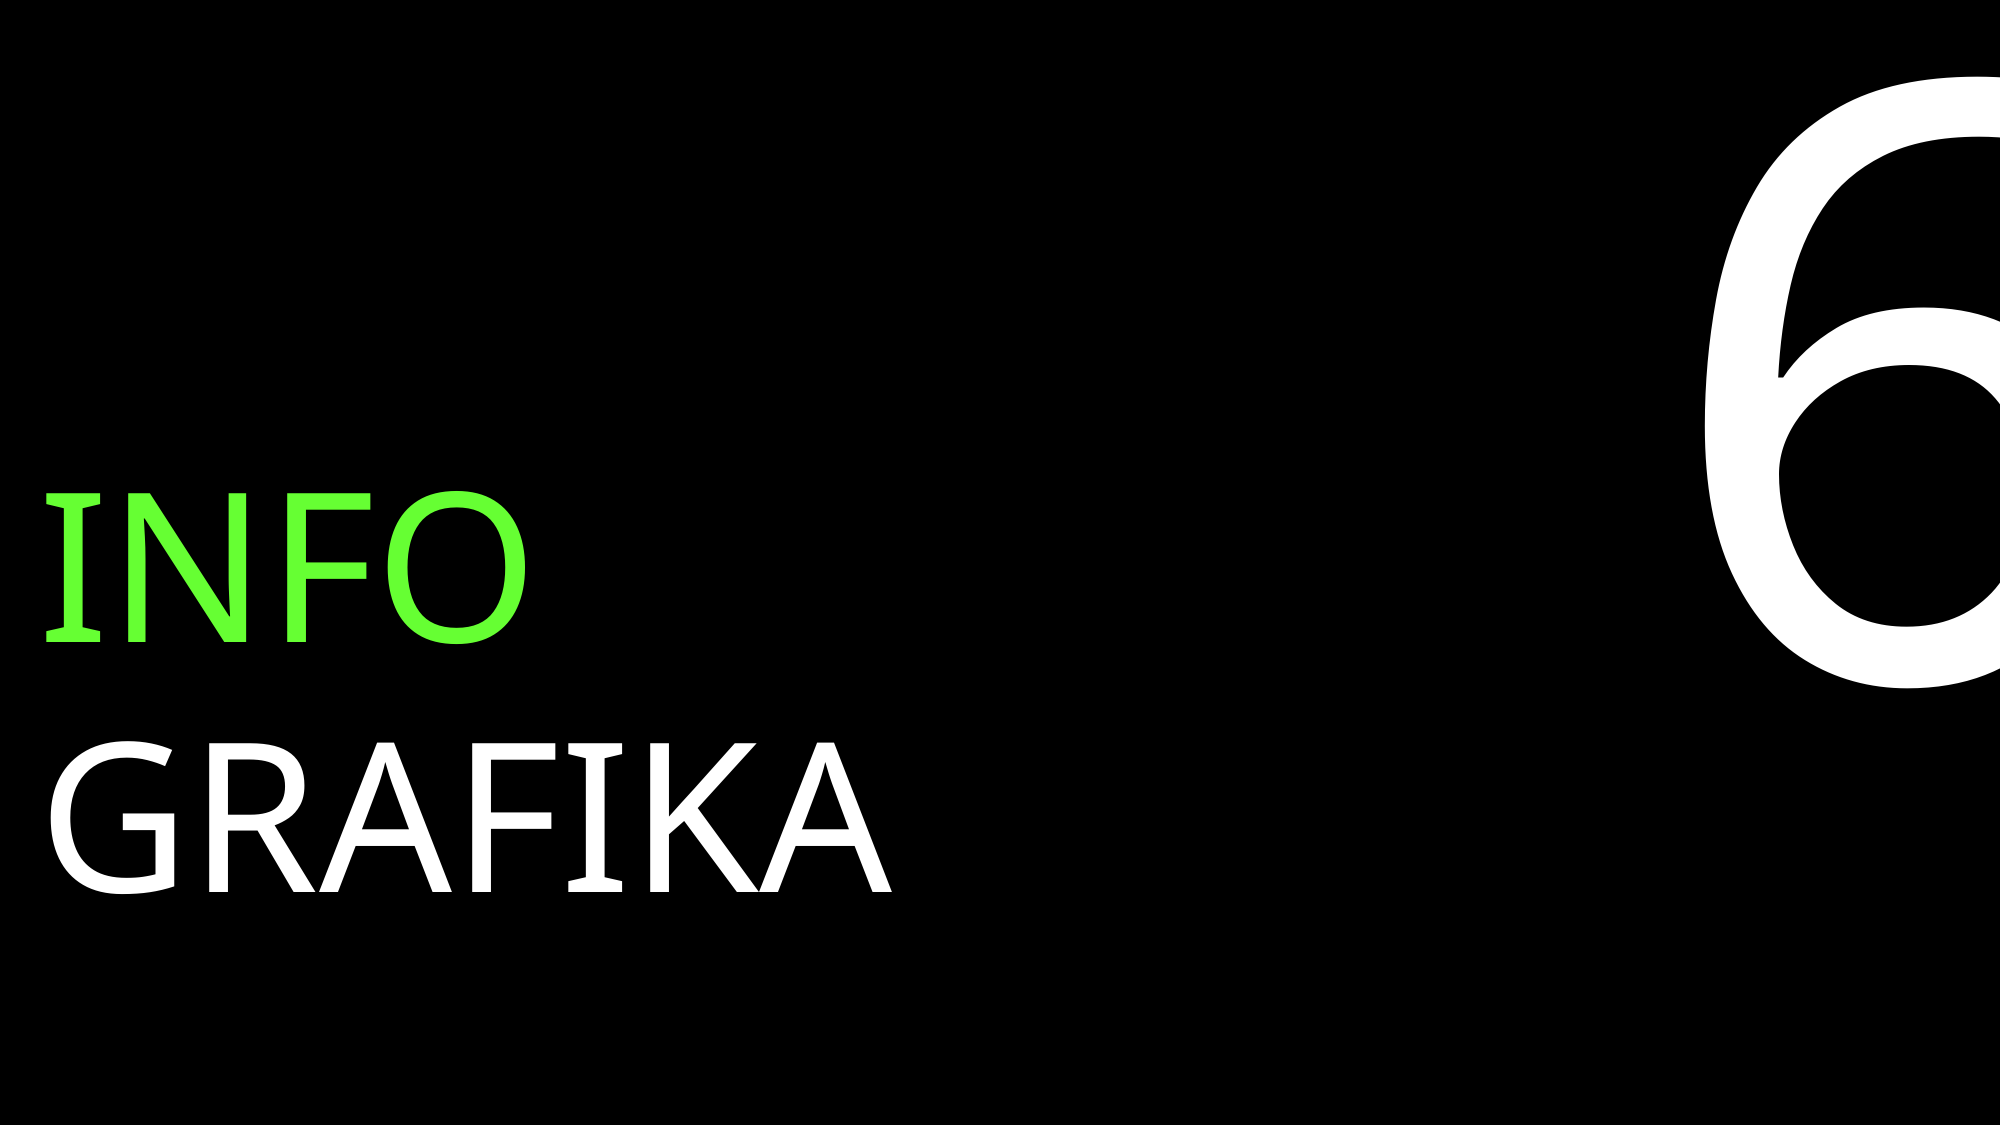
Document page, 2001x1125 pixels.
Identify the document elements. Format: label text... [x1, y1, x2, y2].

text_box 6 [1644, 0, 2000, 855]
text_box INFO GRAFIKA [23, 426, 1992, 942]
